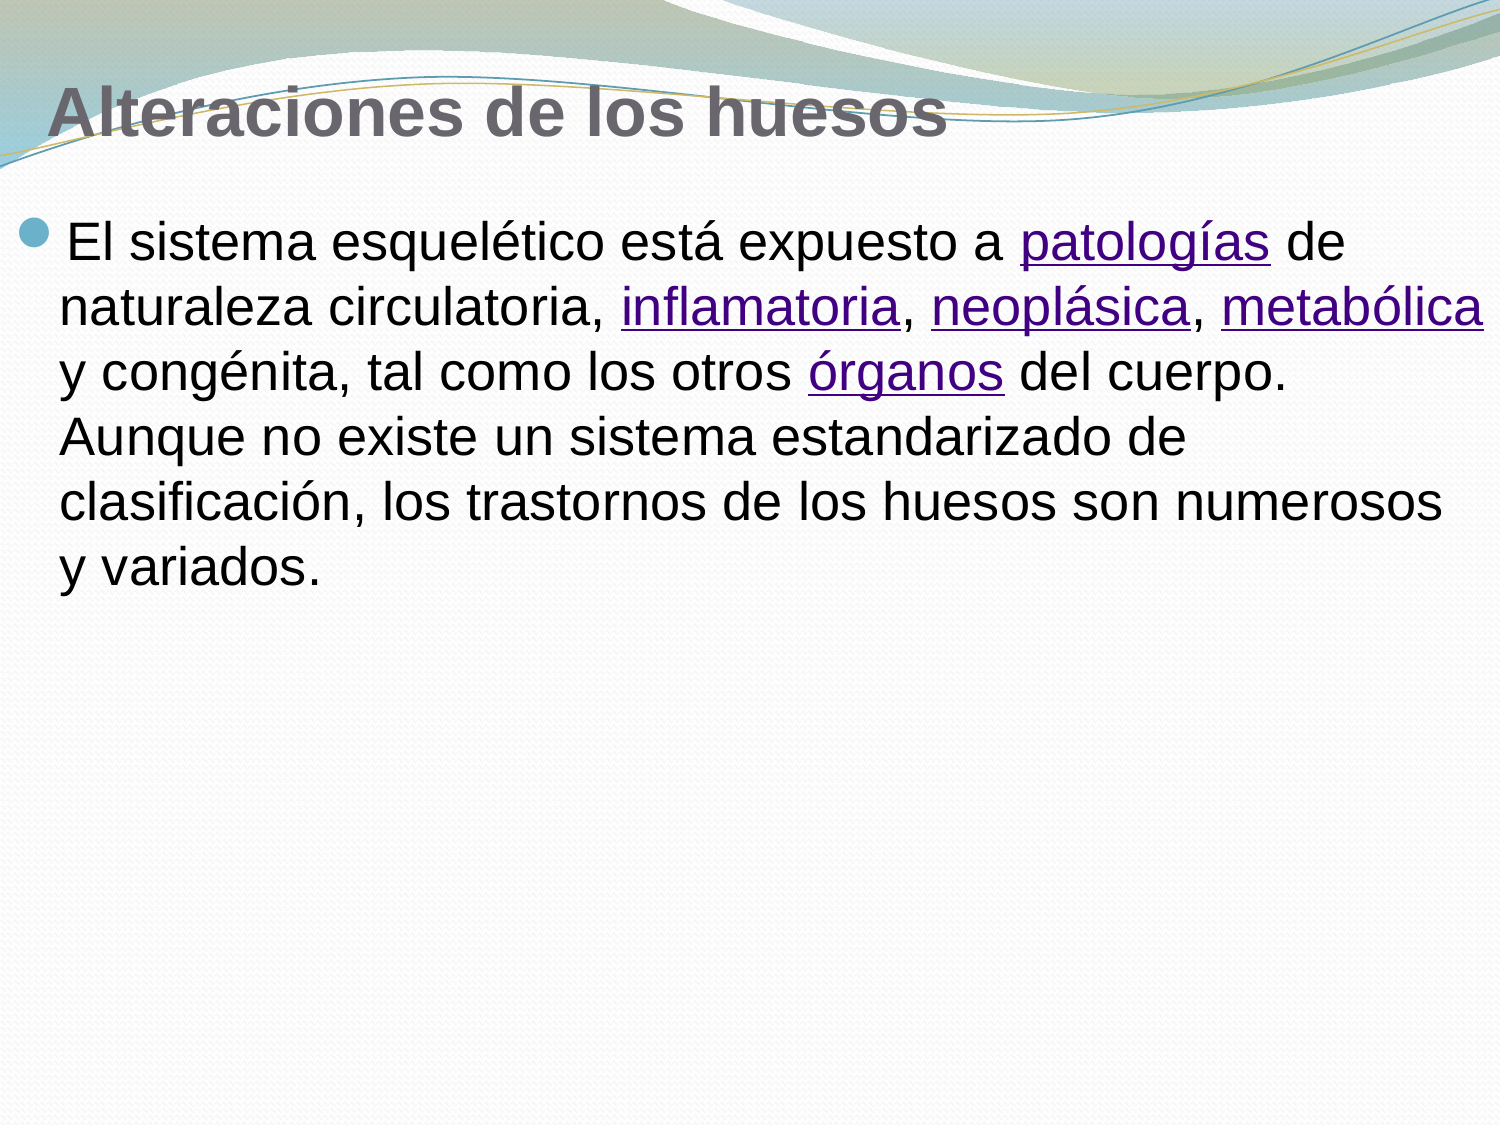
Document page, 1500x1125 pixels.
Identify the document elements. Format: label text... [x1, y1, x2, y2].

list El sistema esquelético está expuesto a patologías de naturaleza circulatoria, inflamatoria, neoplásica, metabólica y congénita, tal como los otros órganos del cuerpo. Aunque no existe un sistema estandarizado de clasificación, los trastornos de los huesos son numerosos y variados. [0, 199, 1500, 1079]
title Alteraciones de los huesos [46, 58, 1442, 199]
